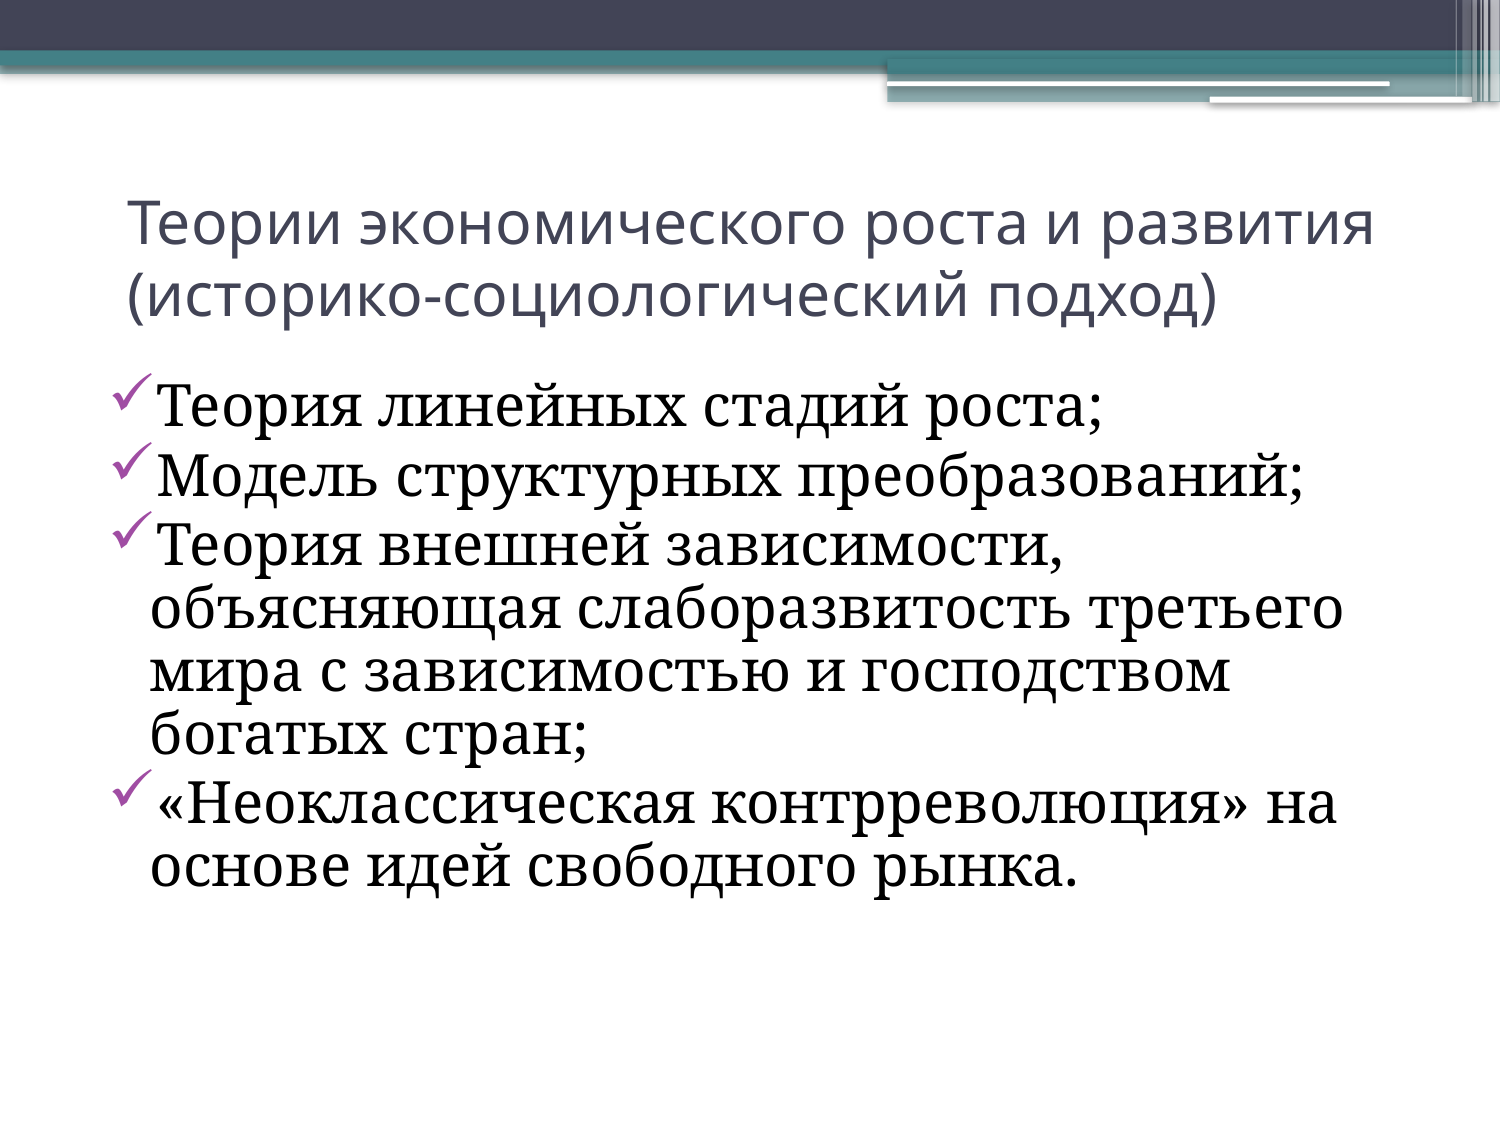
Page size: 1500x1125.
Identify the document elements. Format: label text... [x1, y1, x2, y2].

title Теории экономического роста и развития (историко-социологический подход) [112, 174, 1413, 338]
list Теория линейных стадий роста; Модель структурных преобразований; Теория внешней зависимости, объясняющая слаборазвитость третьего мира с зависимостью и господством богатых стран; «Неоклассическая контрреволюция» на основе идей свободного рынка. [74, 368, 1426, 1079]
